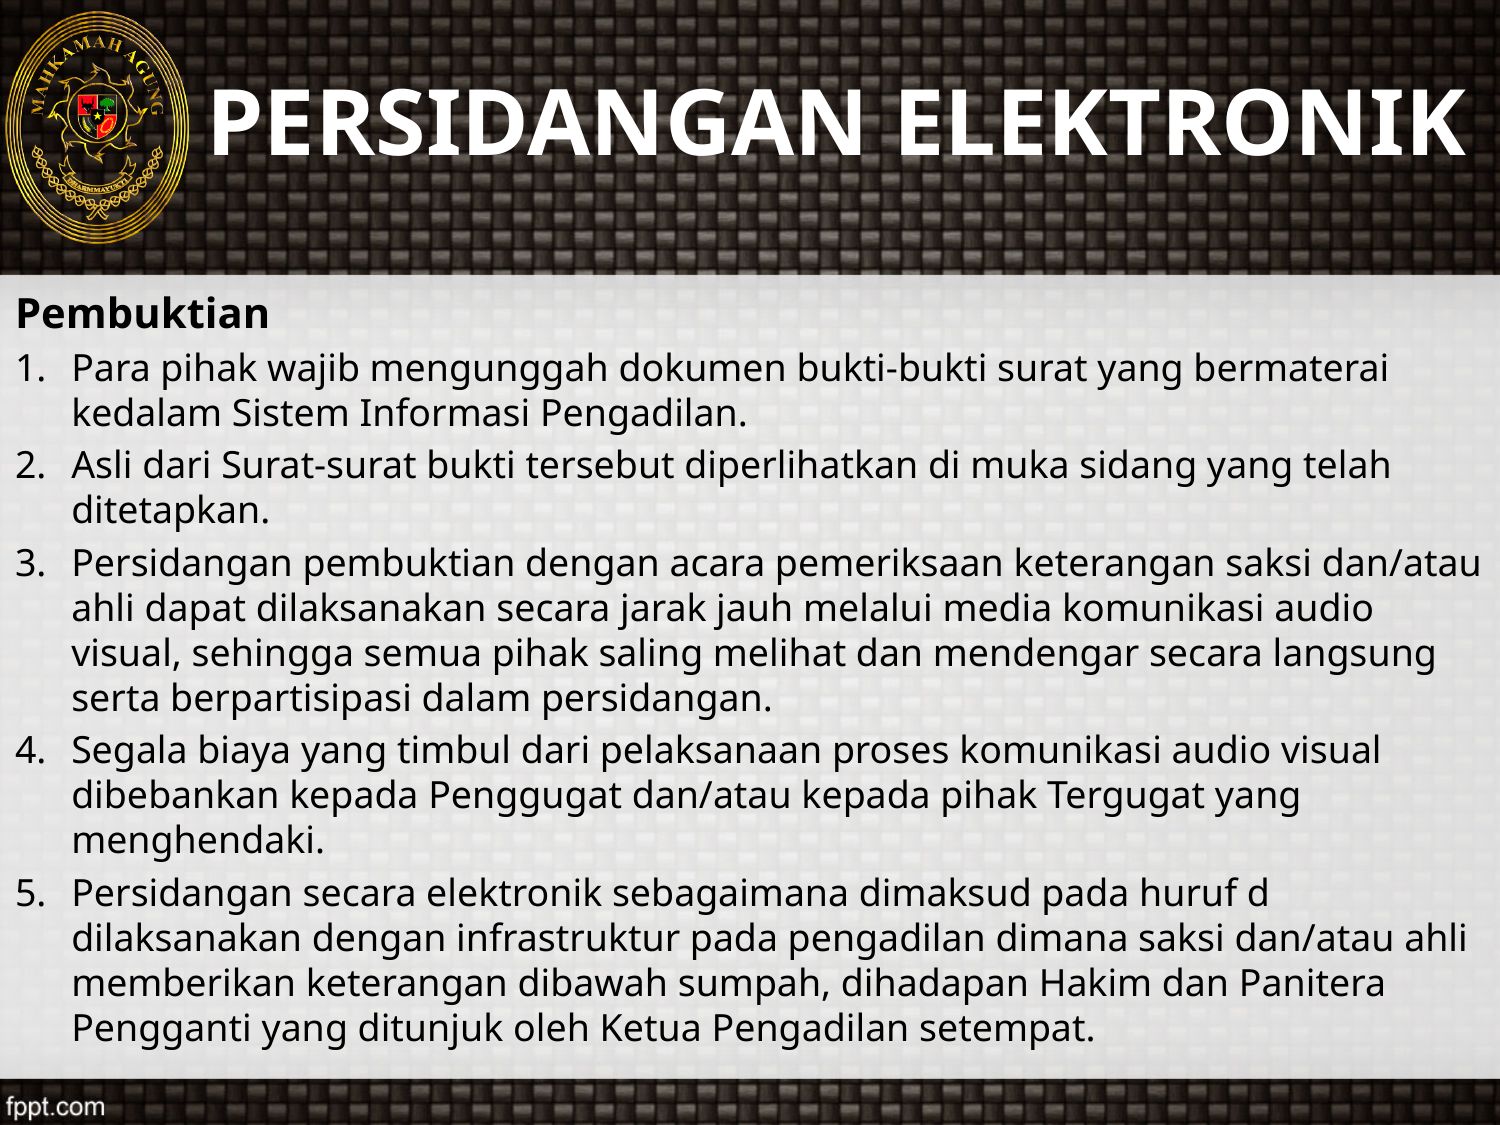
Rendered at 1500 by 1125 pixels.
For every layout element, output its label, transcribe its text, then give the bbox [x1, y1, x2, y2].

picture [0, 1071, 1500, 1125]
list Pembuktian Para pihak wajib mengunggah dokumen bukti-bukti surat yang bermaterai kedalam Sistem Informasi Pengadilan. Asli dari Surat-surat bukti tersebut diperlihatkan di muka sidang yang telah ditetapkan. Persidangan pembuktian dengan acara pemeriksaan keterangan saksi dan/atau ahli dapat dilaksanakan secara jarak jauh melalui media komunikasi audio visual, sehingga semua pihak saling melihat dan mendengar secara langsung serta berpartisipasi dalam persidangan. Segala biaya yang timbul dari pelaksanaan proses komunikasi audio visual dibebankan kepada Penggugat dan/atau kepada pihak Tergugat yang menghendaki. Persidangan secara elektronik sebagaimana dimaksud pada huruf d dilaksanakan dengan infrastruktur pada pengadilan dimana saksi dan/atau ahli memberikan keterangan dibawah sumpah, dihadapan Hakim dan Panitera Pengganti yang ditunjuk oleh Ketua Pengadilan setempat. [0, 278, 1500, 1071]
picture [0, 0, 1500, 278]
title PERSIDANGAN ELEKTRONIK [193, 54, 1483, 184]
